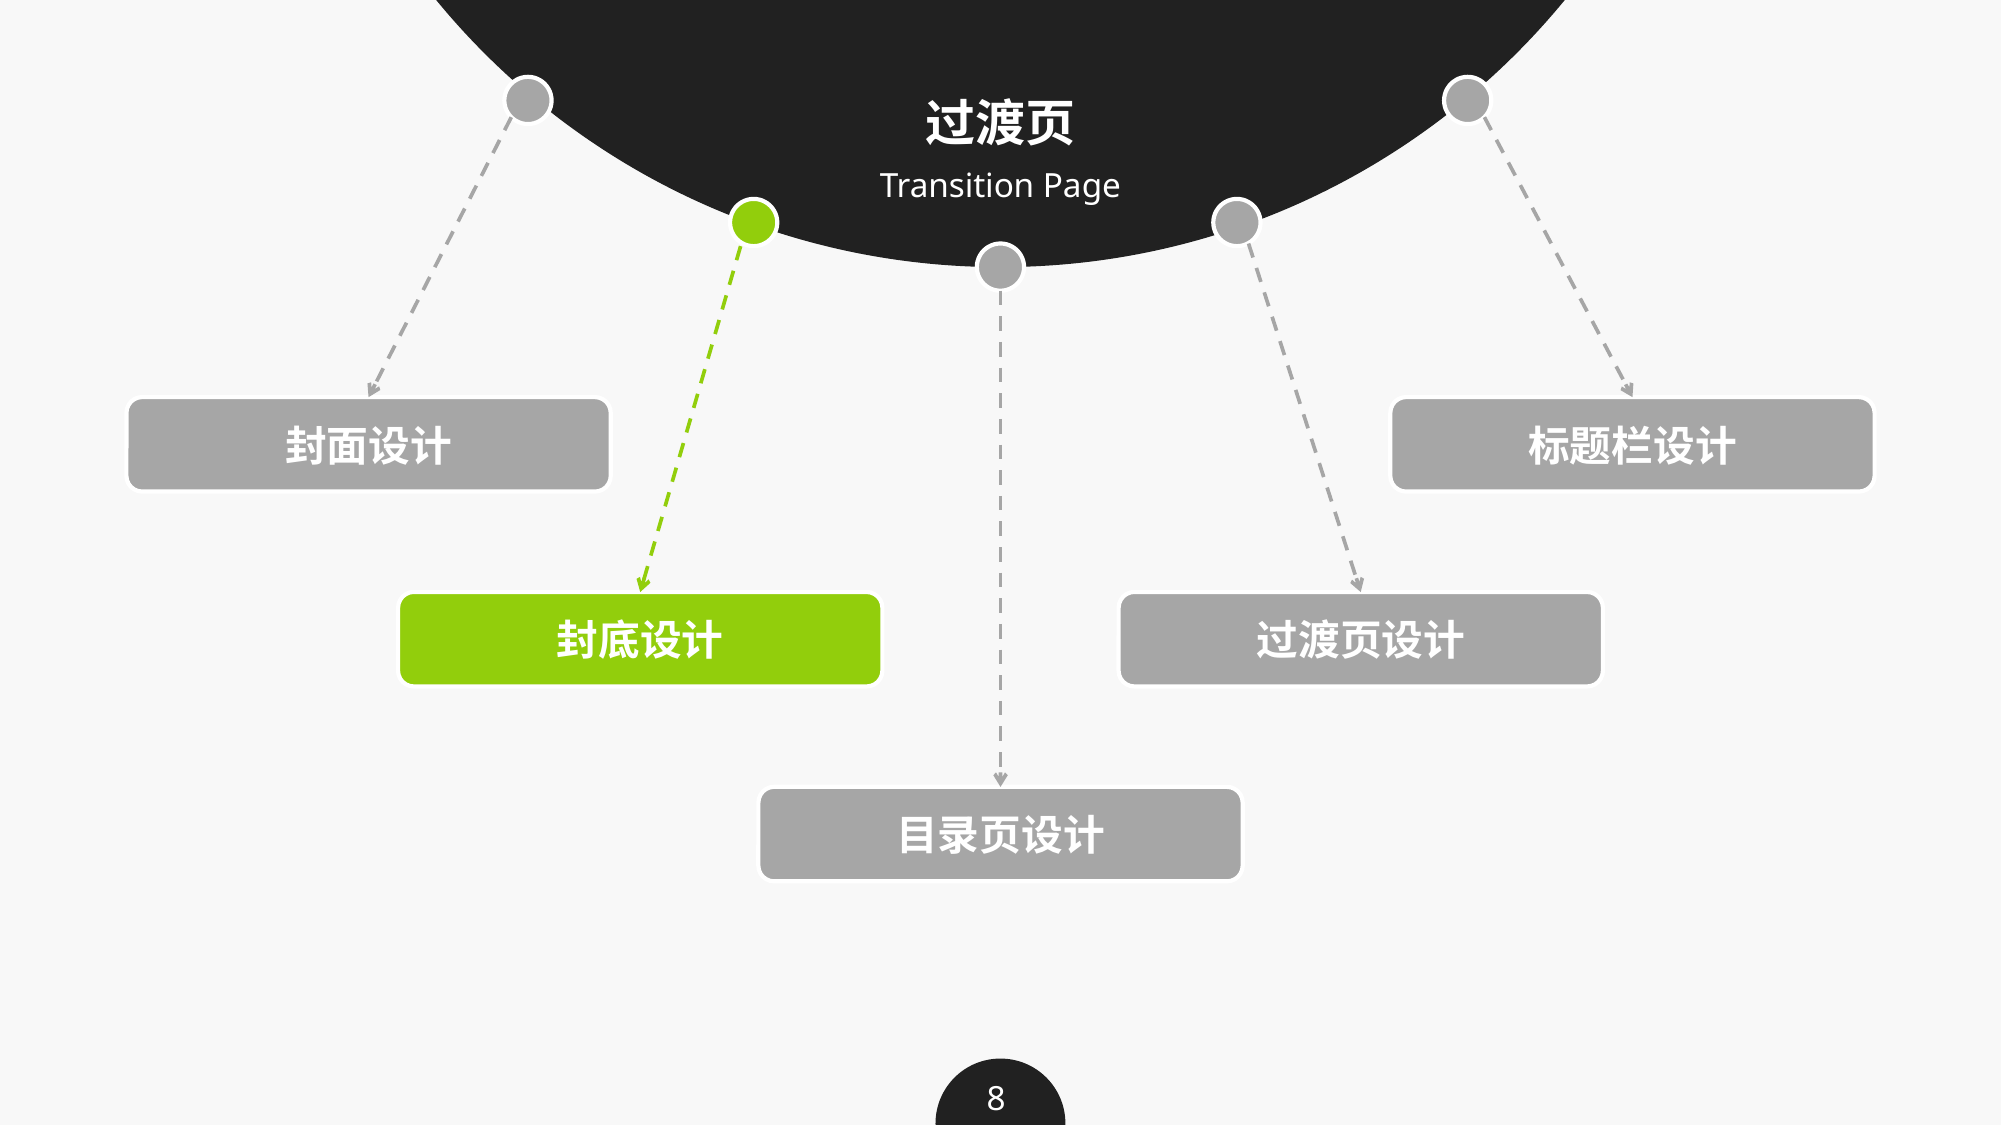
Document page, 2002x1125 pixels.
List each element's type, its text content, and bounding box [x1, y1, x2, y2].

text_box [1211, 196, 1263, 249]
text_box 封面设计 [124, 394, 613, 494]
text_box 过渡页设计 [1116, 589, 1606, 689]
text_box 目录页设计 [756, 784, 1245, 884]
text_box [502, 74, 554, 127]
text_box 封底设计 [395, 589, 885, 689]
text_box [1441, 74, 1494, 127]
text_box [727, 196, 780, 249]
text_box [639, 245, 741, 593]
text_box 标题栏设计 [1388, 394, 1877, 494]
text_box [1248, 243, 1361, 593]
text_box [974, 241, 1027, 293]
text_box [368, 116, 512, 398]
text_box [1484, 116, 1633, 398]
